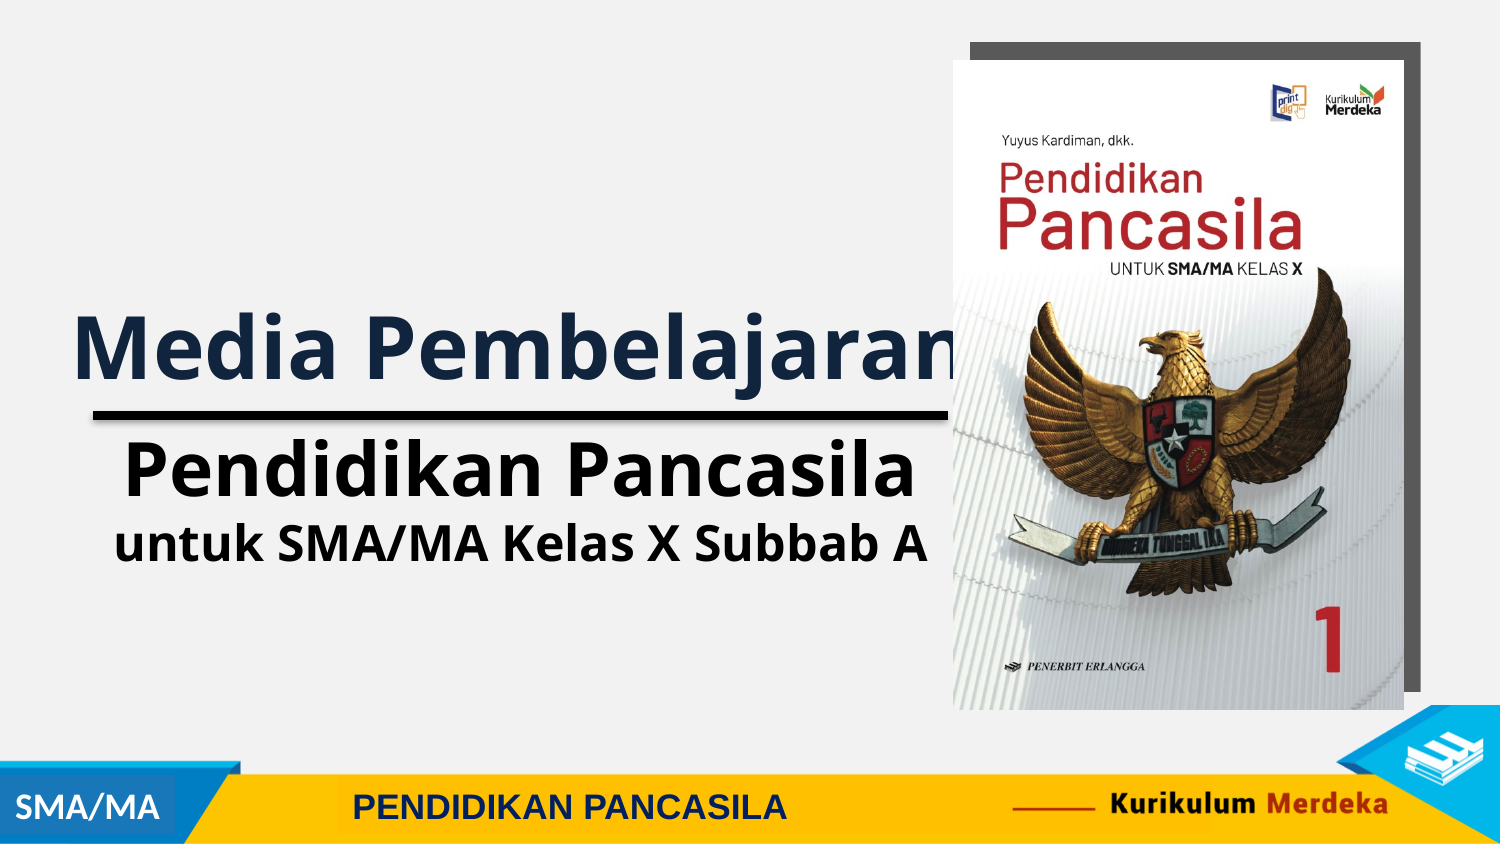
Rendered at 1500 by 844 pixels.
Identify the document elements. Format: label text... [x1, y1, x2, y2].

text_box Media Pembelajaran [55, 284, 947, 405]
picture [952, 59, 1404, 705]
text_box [0, 705, 1500, 844]
text_box Pendidikan Pancasila untuk SMA/MA Kelas X Subbab A [55, 413, 947, 579]
